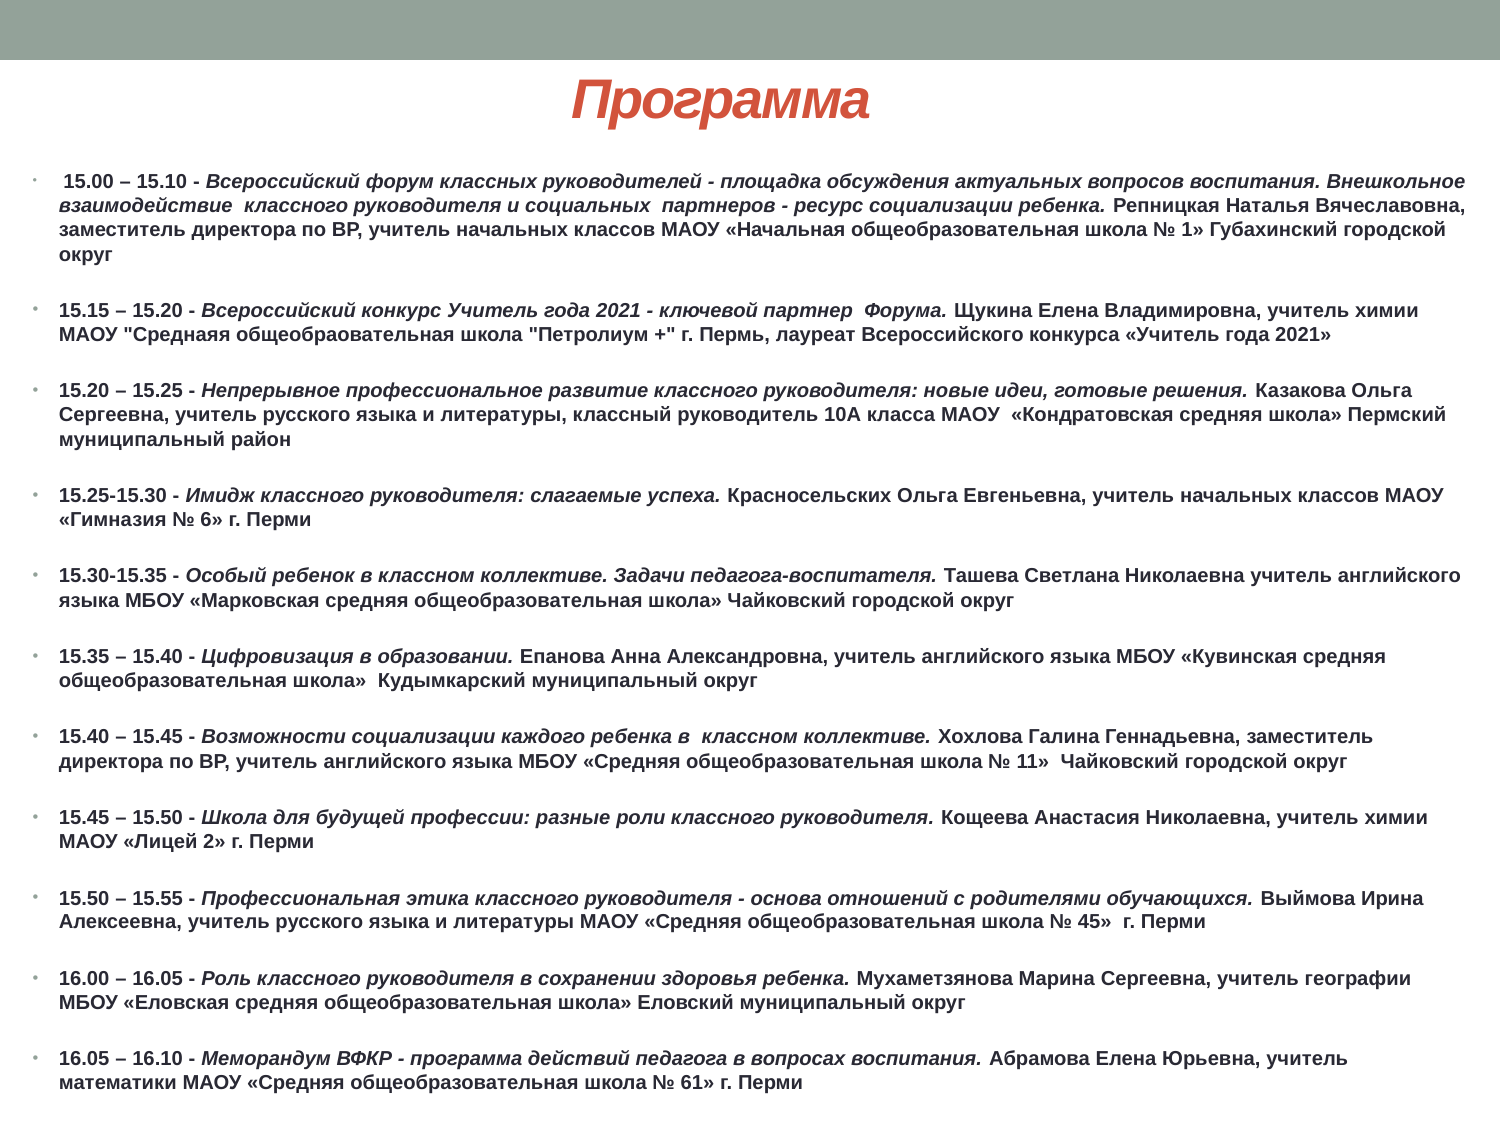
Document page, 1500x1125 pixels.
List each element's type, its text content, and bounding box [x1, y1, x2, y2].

list 15.00 – 15.10 - Всероссийский форум классных руководителей - площадка обсуждения актуальных вопросов воспитания. Внешкольное взаимодействие классного руководителя и социальных партнеров - ресурс социализации ребенка. Репницкая Наталья Вячеславовна, заместитель директора по ВР, учитель начальных классов МАОУ «Начальная общеобразовательная школа № 1» Губахинский городской округ 15.15 – 15.20 - Всероссийский конкурс Учитель года 2021 - ключевой партнер Форума. Щукина Елена Владимировна, учитель химии МАОУ "Среднаяя общеобраовательная школа "Петролиум +" г. Пермь, лауреат Всероссийского конкурса «Учитель года 2021» 15.20 – 15.25 - Непрерывное профессиональное развитие классного руководителя: новые идеи, готовые решения. Казакова Ольга Сергеевна, учитель русского языка и литературы, классный руководитель 10А класса МАОУ «Кондратовская средняя школа» Пермский муниципальный район 15.25-15.30 - Имидж классного руководителя: слагаемые успеха. Красносельских Ольга Евгеньевна, учитель начальных классов МАОУ «Гимназия № 6» г. Перми 15.30-15.35 - Особый ребенок в классном коллективе. Задачи педагога-воспитателя. Ташева Светлана Николаевна учитель английского языка МБОУ «Марковская средняя общеобразовательная школа» Чайковский городской округ 15.35 – 15.40 - Цифровизация в образовании. Епанова Анна Александровна, учитель английского языка МБОУ «Кувинская средняя общеобразовательная школа» Кудымкарский муниципальный округ 15.40 – 15.45 - Возможности социализации каждого ребенка в классном коллективе. Хохлова Галина Геннадьевна, заместитель директора по ВР, учитель английского языка МБОУ «Средняя общеобразовательная школа № 11» Чайковский городской округ 15.45 – 15.50 - Школа для будущей профессии: разные роли классного руководителя. Кощеева Анастасия Николаевна, учитель химии МАОУ «Лицей 2» г. Перми 15.50 – 15.55 - Профессиональная этика классного руководителя - основа отношений с родителями обучающихся. Выймова Ирина Алексеевна, учитель русского языка и литературы МАОУ «Средняя общеобразовательная школа № 45» г. Перми 16.00 – 16.05 - Роль классного руководителя в сохранении здоровья ребенка. Мухаметзянова Марина Сергеевна, учитель географии МБОУ «Еловская средняя общеобразовательная школа» Еловский муниципальный округ 16.05 – 16.10 - Меморандум ВФКР - программа действий педагога в вопросах воспитания. Абрамова Елена Юрьевна, учитель математики МАОУ «Средняя общеобразовательная школа № 61» г. Перми [17, 160, 1483, 1118]
title Программа [53, 54, 1404, 138]
